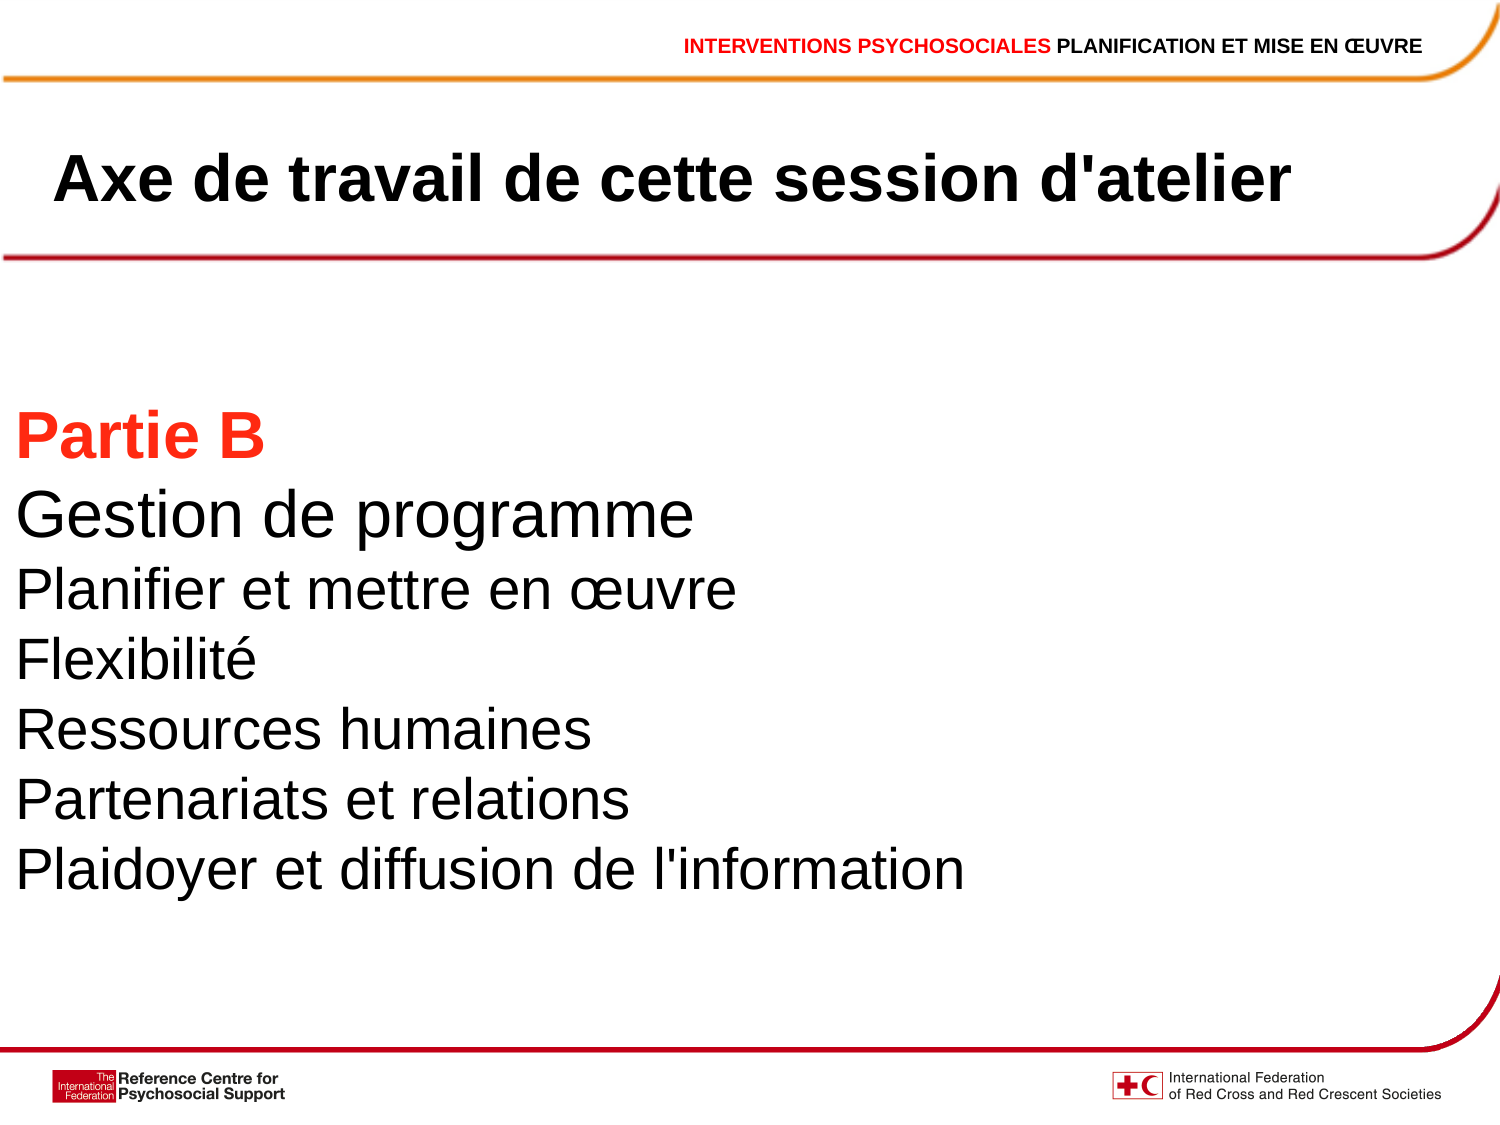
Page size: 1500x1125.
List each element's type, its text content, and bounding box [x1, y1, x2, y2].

title Partie B Gestion de programme Planifier et mettre en œuvre Flexibilité Ressources humaines Partenariats et relations Plaidoyer et diffusion de l'information [0, 674, 1413, 973]
picture [0, 0, 1500, 265]
picture [0, 974, 1500, 1125]
